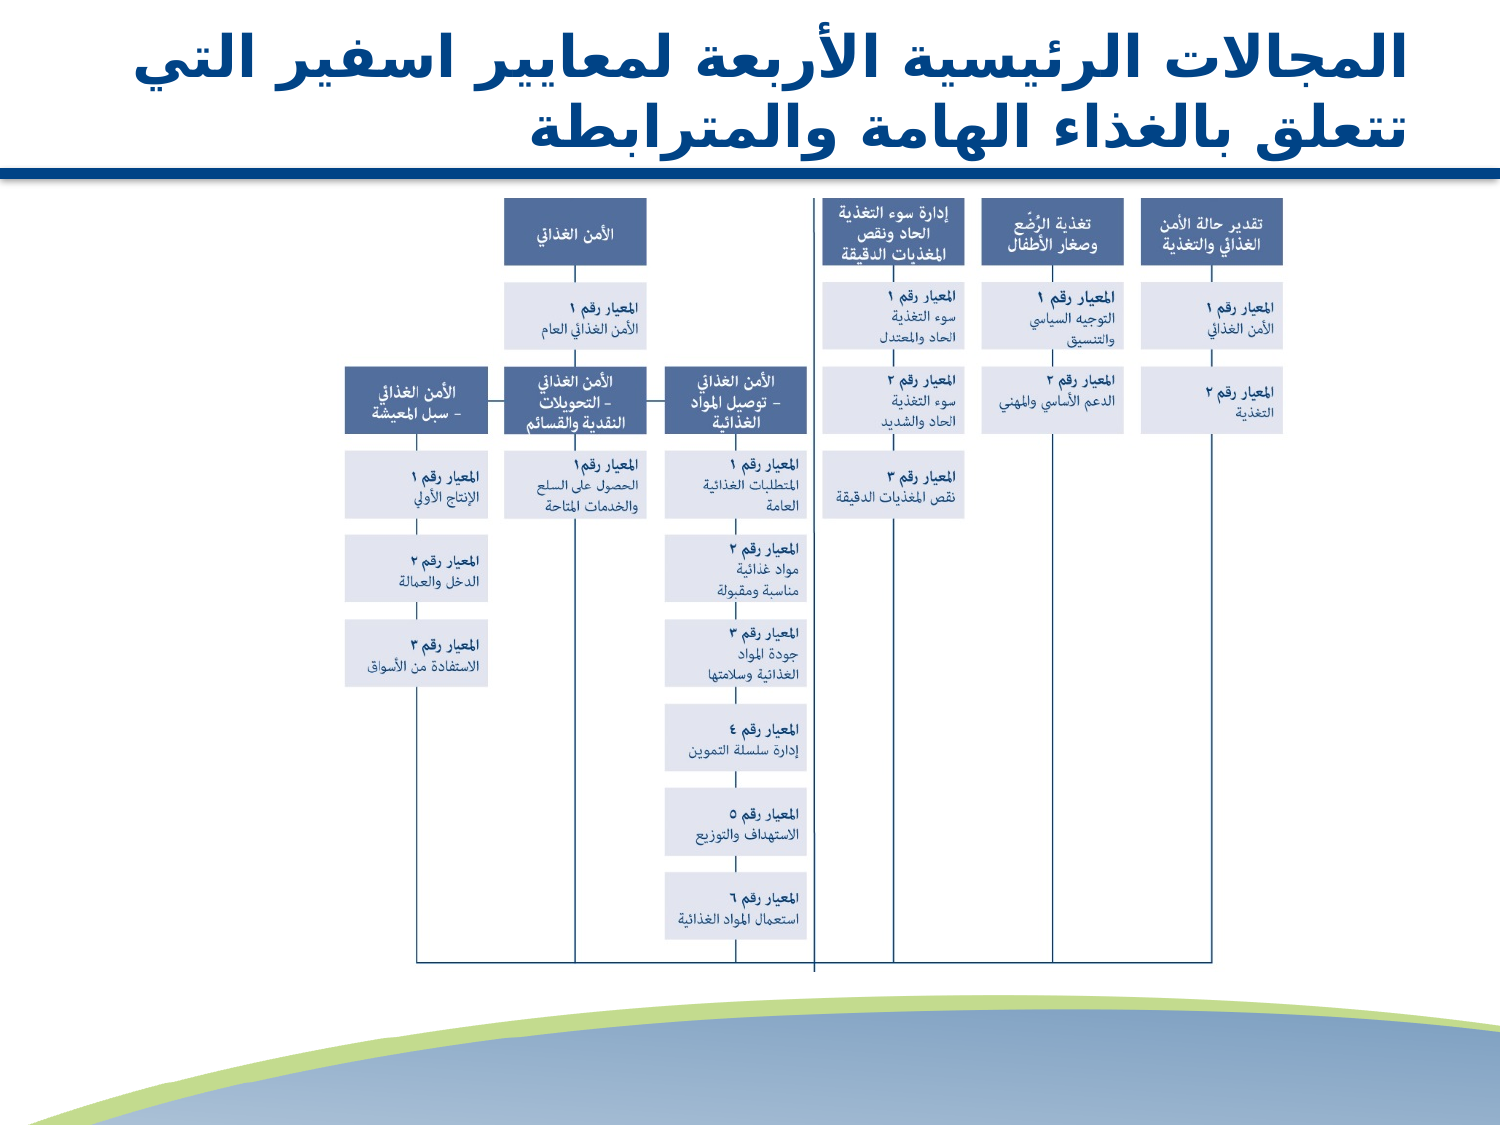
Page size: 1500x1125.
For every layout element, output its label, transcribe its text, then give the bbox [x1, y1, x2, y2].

text_box المجالات الرئيسية الأربعة لمعايير اسفير التي تتعلق بالغذاء الهامة والمترابطة [74, 0, 1425, 178]
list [227, 197, 1370, 972]
picture [0, 993, 1500, 1125]
